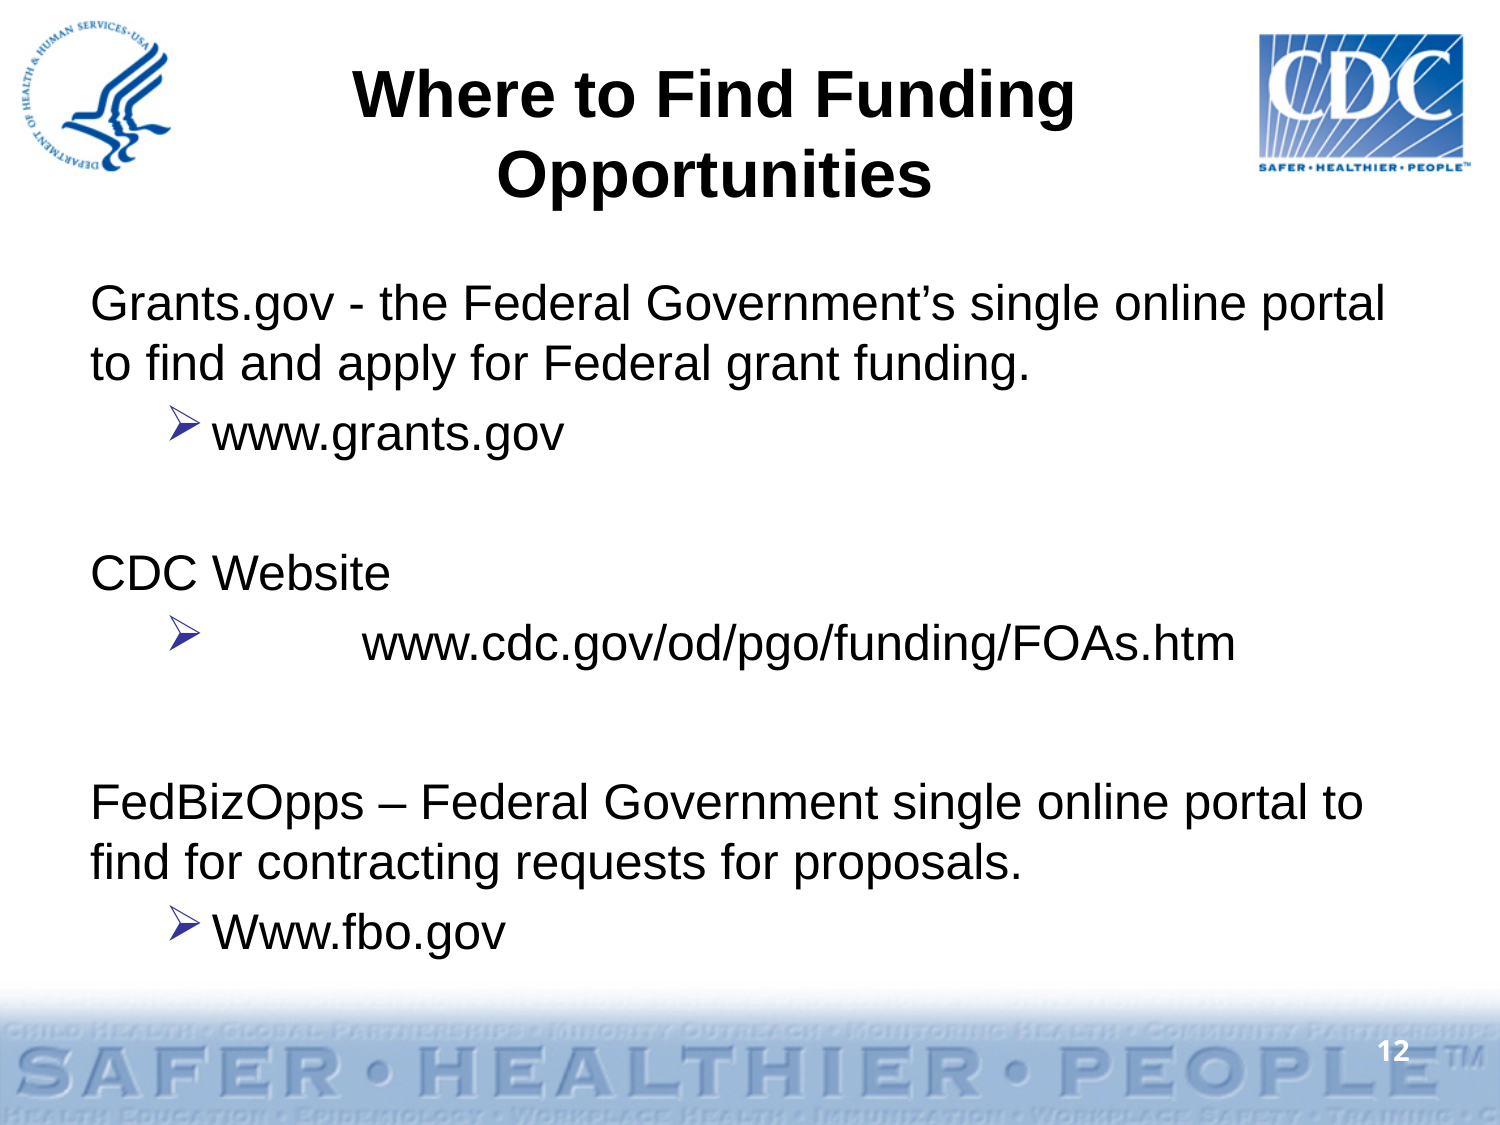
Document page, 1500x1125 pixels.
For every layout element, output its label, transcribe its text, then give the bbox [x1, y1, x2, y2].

list Grants.gov - the Federal Government’s single online portal to find and apply for Federal grant funding. www.grants.gov CDC Website www.cdc.gov/od/pgo/funding/FOAs.htm FedBizOpps – Federal Government single online portal to find for contracting requests for proposals. Www.fbo.gov [74, 262, 1426, 1006]
title Where to Find Funding Opportunities [174, 37, 1257, 226]
slide_number 12 [1074, 1024, 1426, 1103]
picture [0, 0, 1500, 1125]
